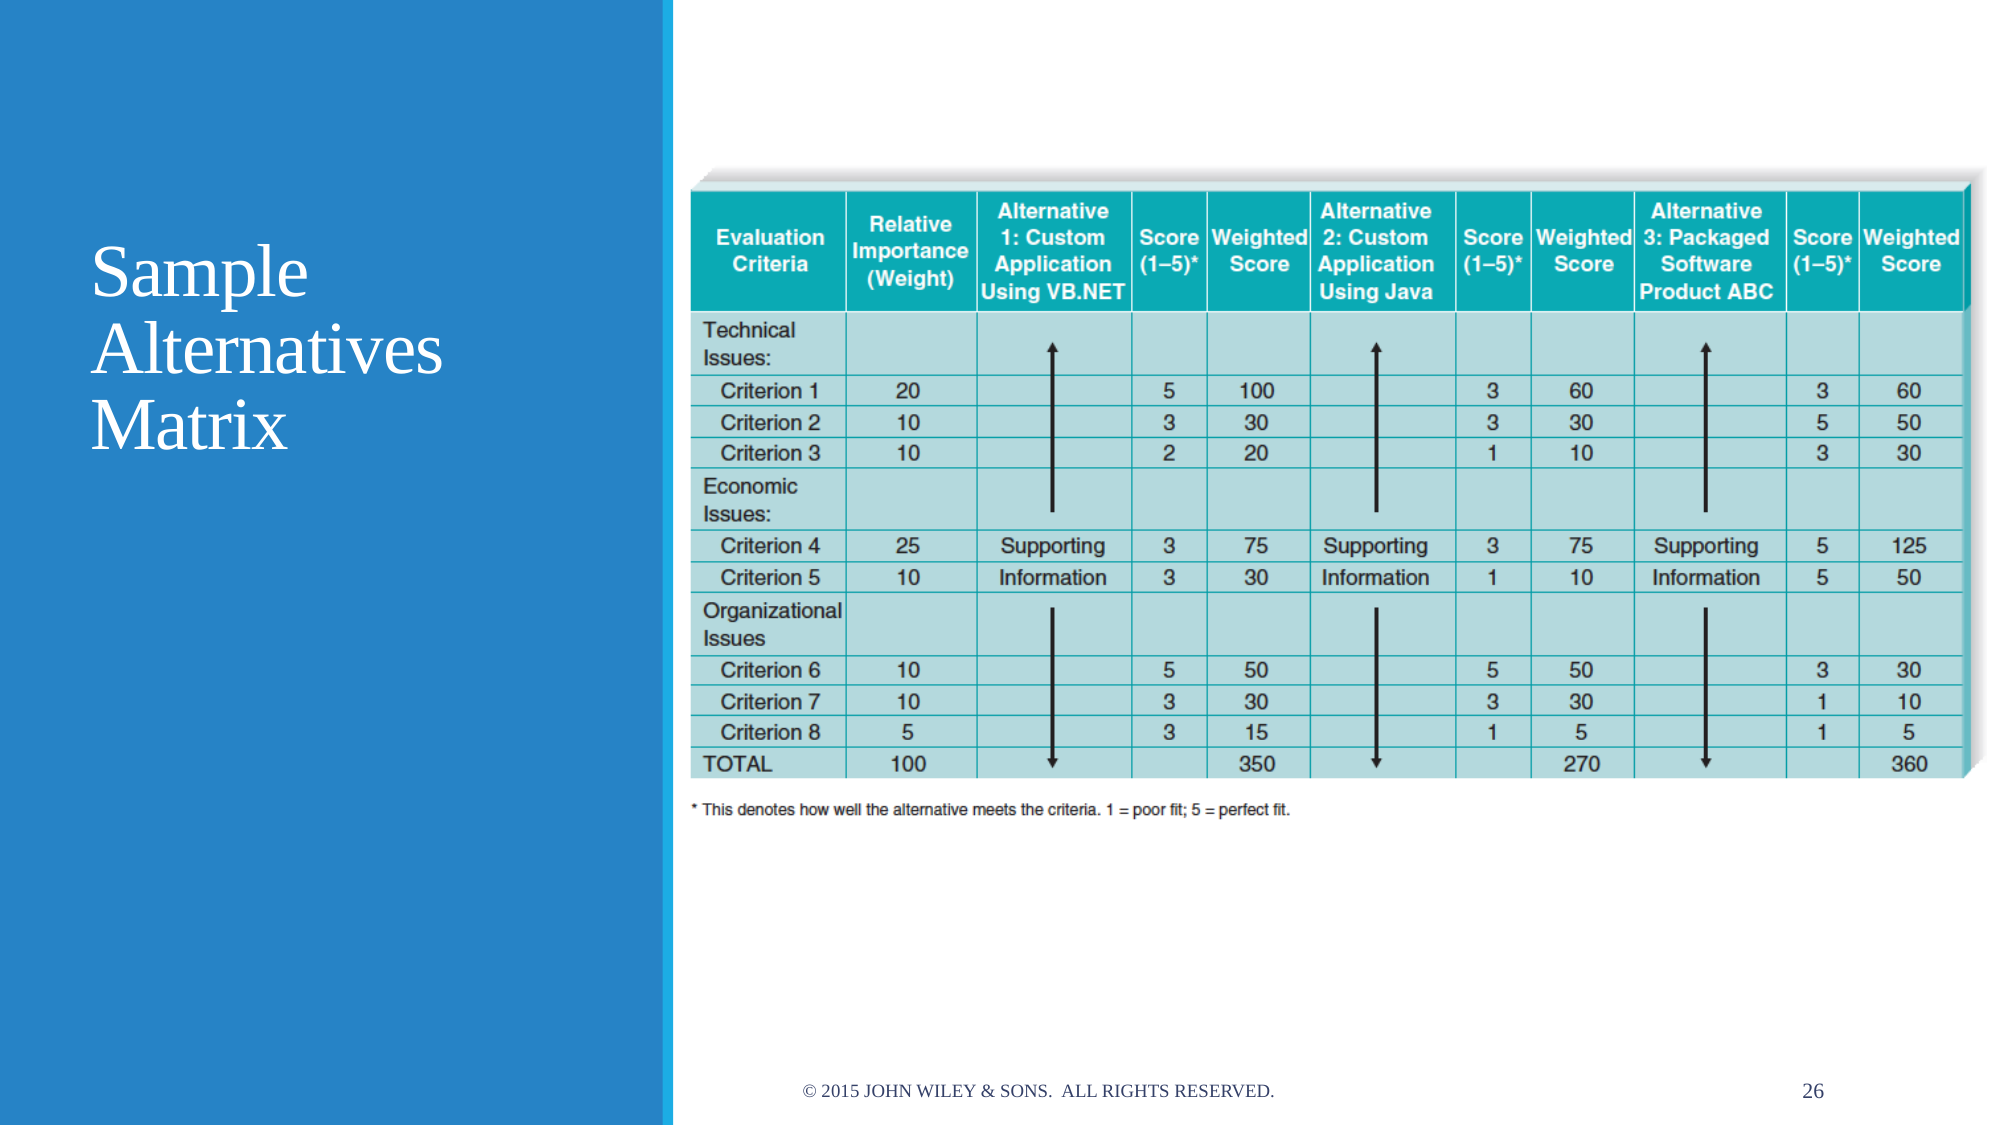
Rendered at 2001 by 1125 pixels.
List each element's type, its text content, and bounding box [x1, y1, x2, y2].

slide_number 26 [1624, 1059, 1840, 1120]
title Sample Alternatives Matrix [75, 97, 600, 473]
picture [682, 162, 1987, 827]
footer © 2015 John Wiley & Sons. All Rights Reserved. [787, 1059, 1550, 1120]
